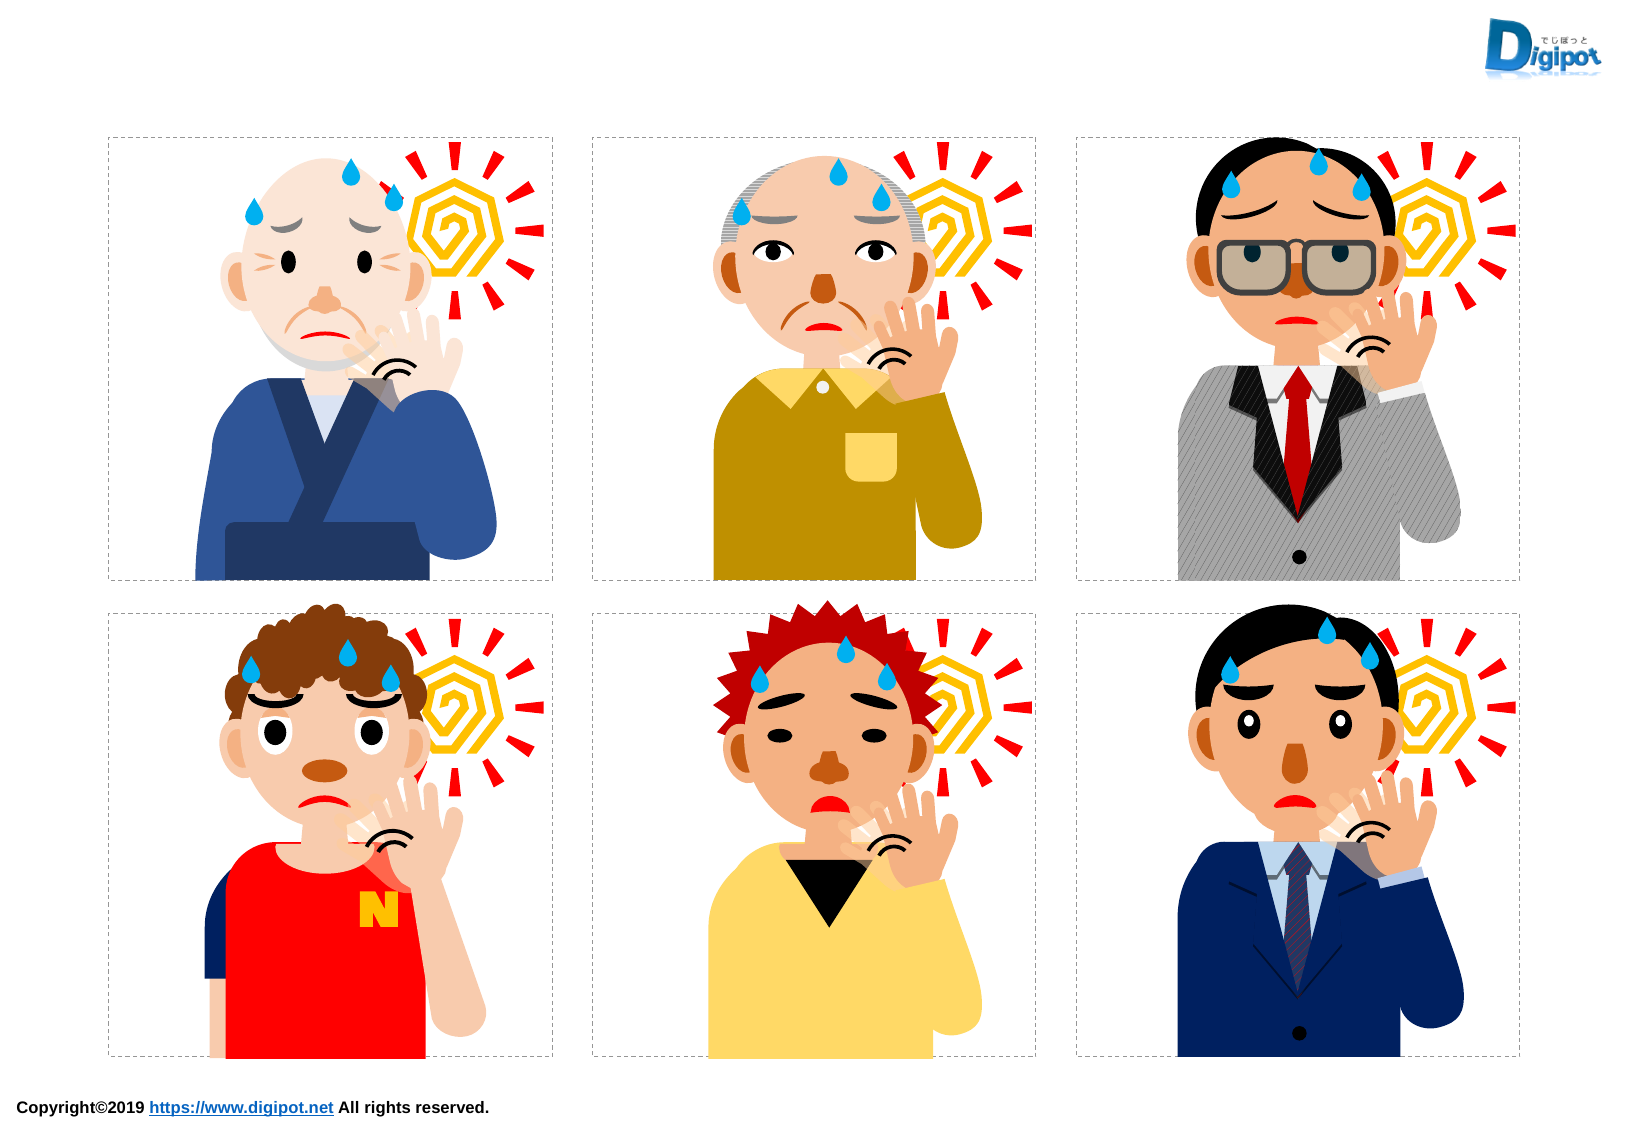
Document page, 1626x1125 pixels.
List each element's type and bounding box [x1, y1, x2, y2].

picture [1485, 18, 1602, 82]
text_box [204, 603, 544, 1059]
text_box [195, 142, 544, 581]
text_box [713, 141, 1032, 580]
text_box [1177, 604, 1516, 1057]
text_box [1177, 137, 1516, 581]
text_box [708, 600, 1032, 1059]
